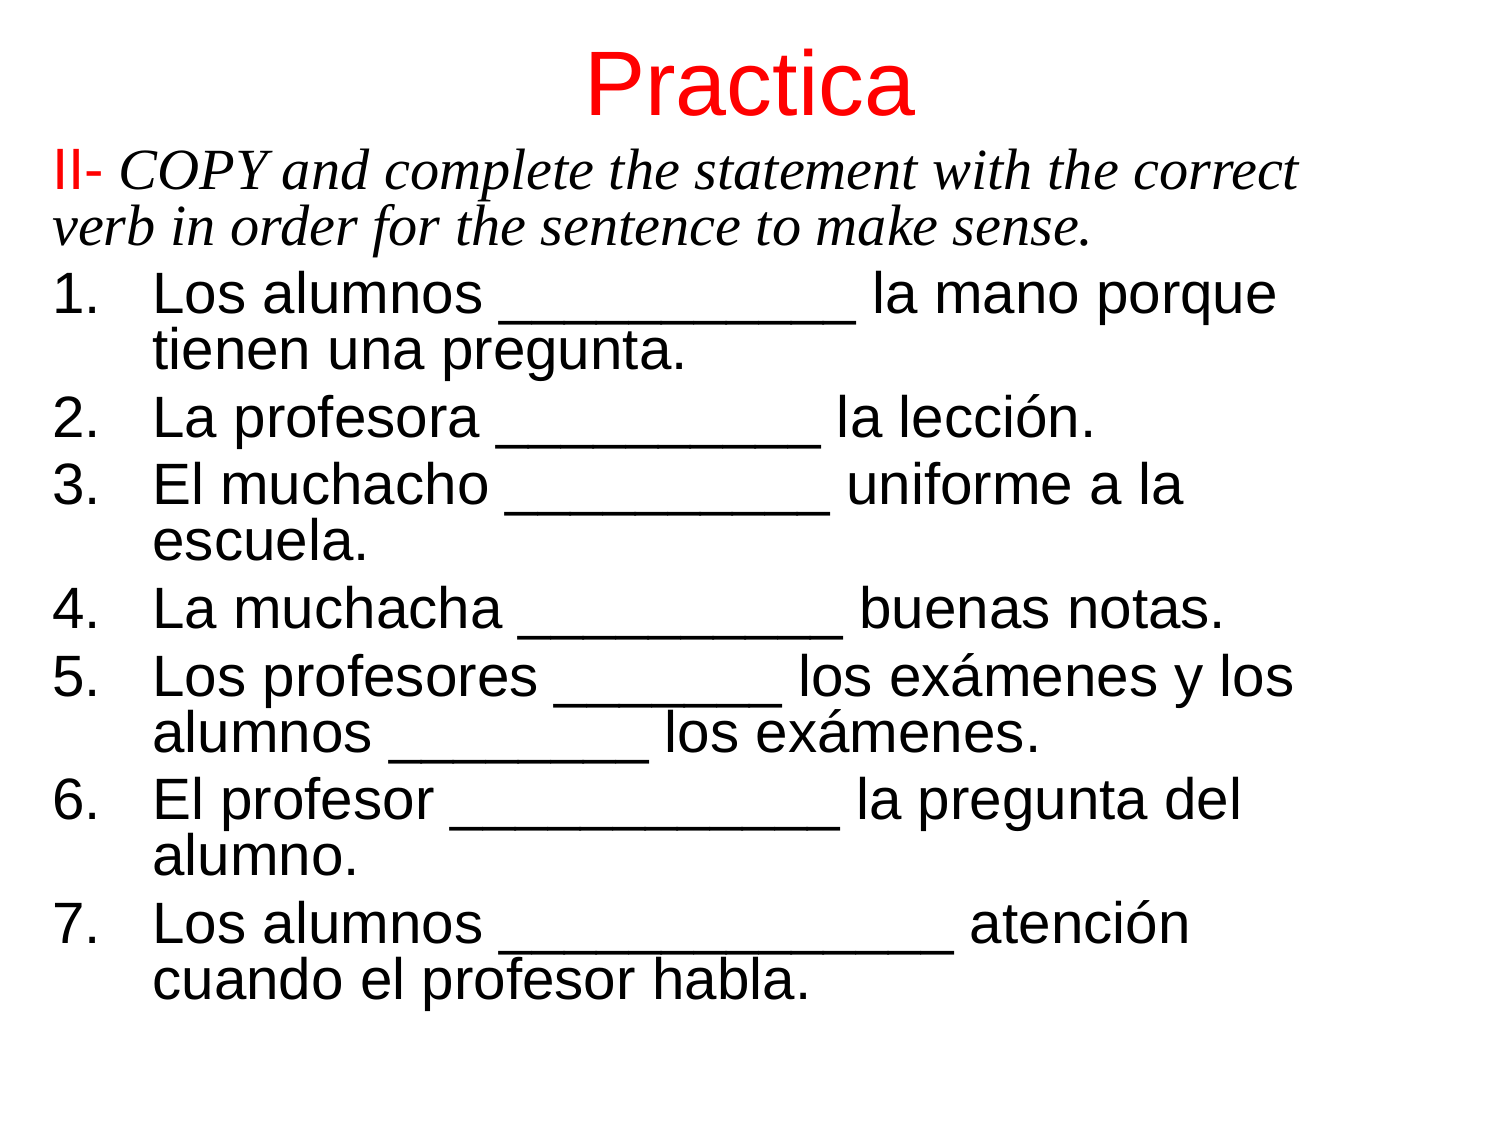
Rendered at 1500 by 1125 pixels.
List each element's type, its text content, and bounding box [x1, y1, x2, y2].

list II- COPY and complete the statement with the correct verb in order for the sentence to make sense. Los alumnos ___________ la mano porque tienen una pregunta. La profesora __________ la lección. El muchacho __________ uniforme a la escuela. La muchacha __________ buenas notas. Los profesores _______ los exámenes y los alumnos ________ los exámenes. El profesor ____________ la pregunta del alumno. Los alumnos ______________ atención cuando el profesor habla. [37, 137, 1388, 1100]
title Practica [75, 0, 1425, 158]
